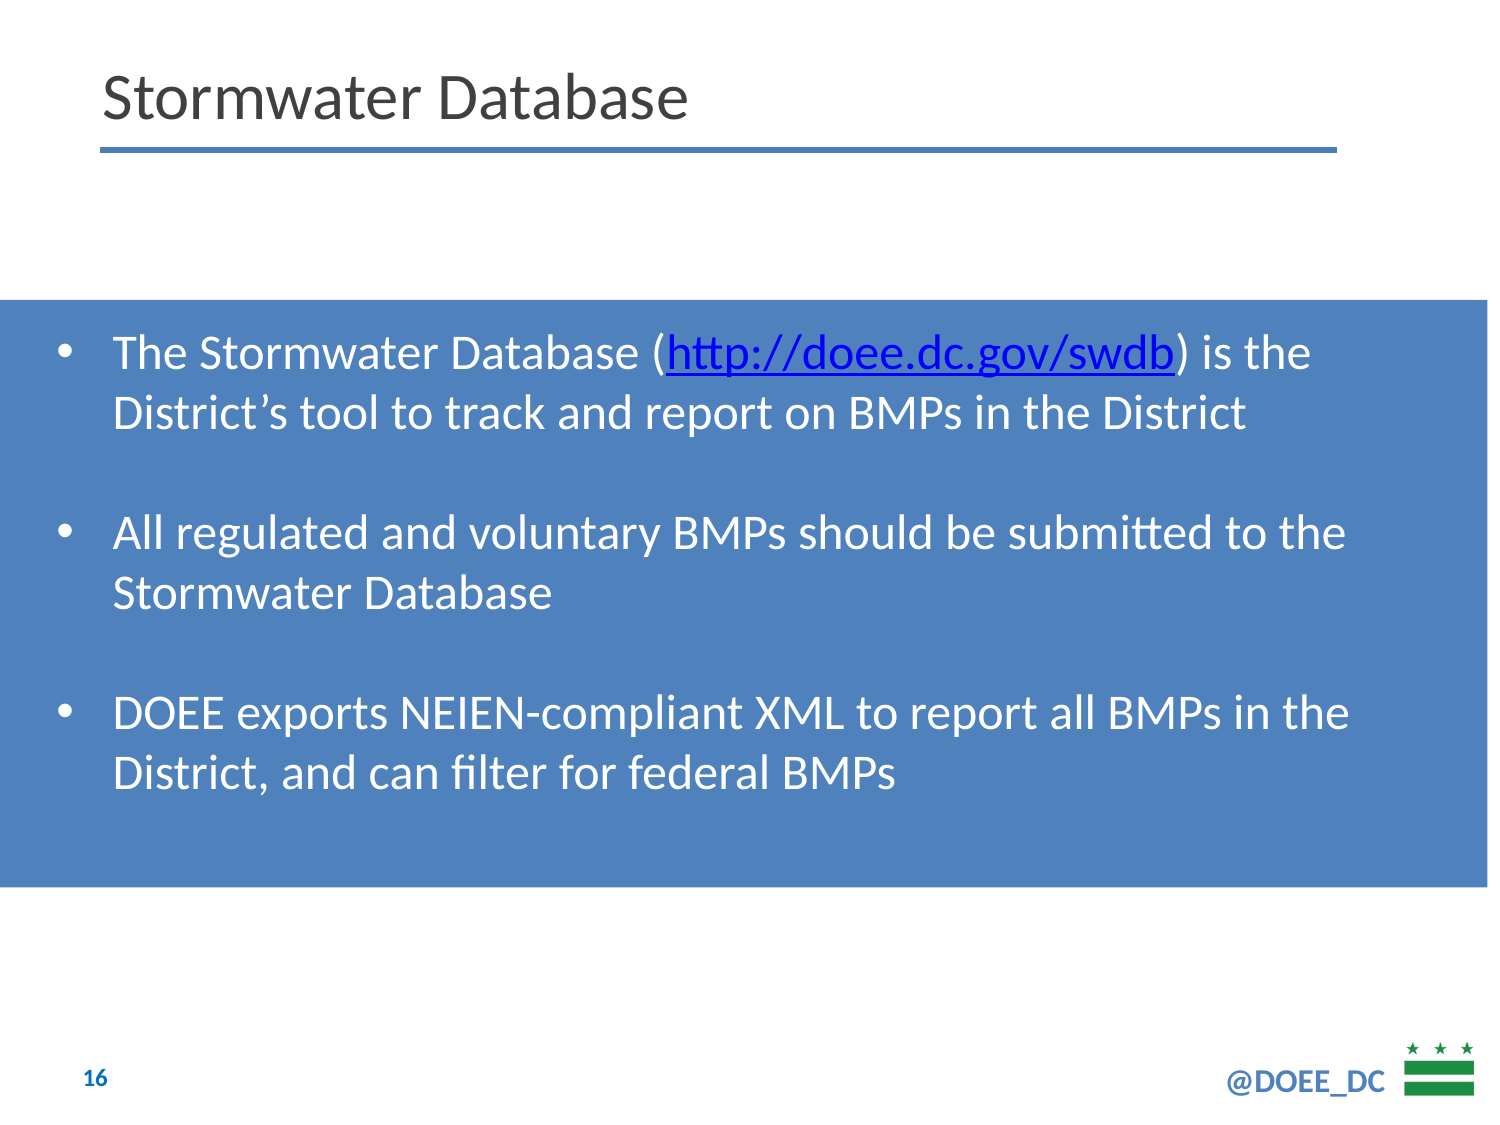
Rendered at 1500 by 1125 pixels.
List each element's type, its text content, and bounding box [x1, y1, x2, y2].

text_box Stormwater Database [87, 45, 1438, 233]
picture [1399, 1036, 1477, 1101]
text_box [0, 298, 1489, 889]
text_box 16 [67, 1046, 418, 1107]
text_box The Stormwater Database (http://doee.dc.gov/swdb) is the District’s tool to track and report on BMPs in the District All regulated and voluntary BMPs should be submitted to the Stormwater Database DOEE exports NEIEN-compliant XML to report all BMPs in the District, and can filter for federal BMPs [41, 312, 1477, 808]
text_box @DOEE_DC [1174, 1051, 1396, 1106]
